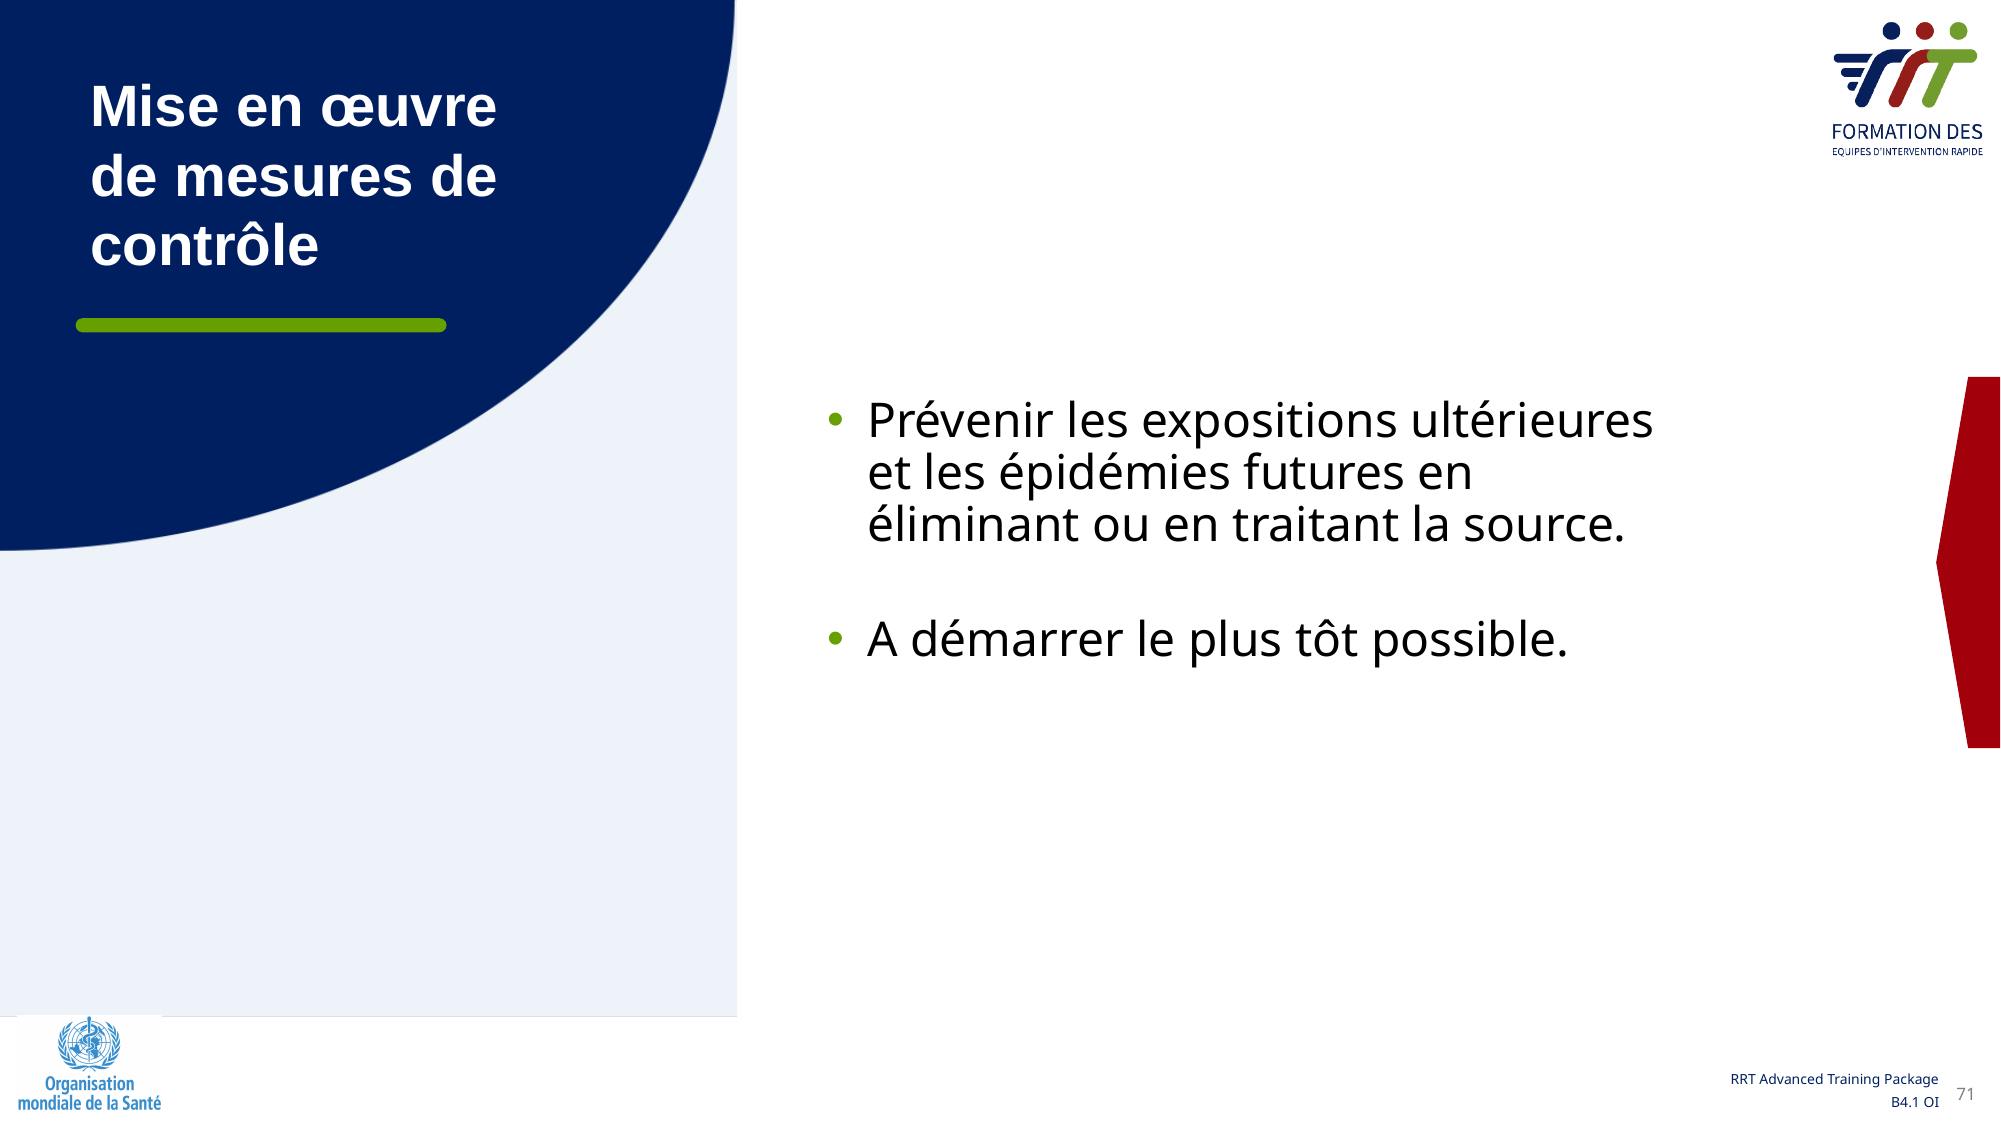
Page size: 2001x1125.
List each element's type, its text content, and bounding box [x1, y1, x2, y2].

picture [0, 0, 737, 1111]
text_box Mise en œuvre de mesures de contrôle [75, 60, 523, 333]
text_box [75, 318, 447, 333]
picture [1832, 21, 1983, 157]
text_box Prévenir les expositions ultérieures et les épidémies futures en éliminant ou en traitant la source. A démarrer le plus tôt possible. [812, 388, 1675, 725]
